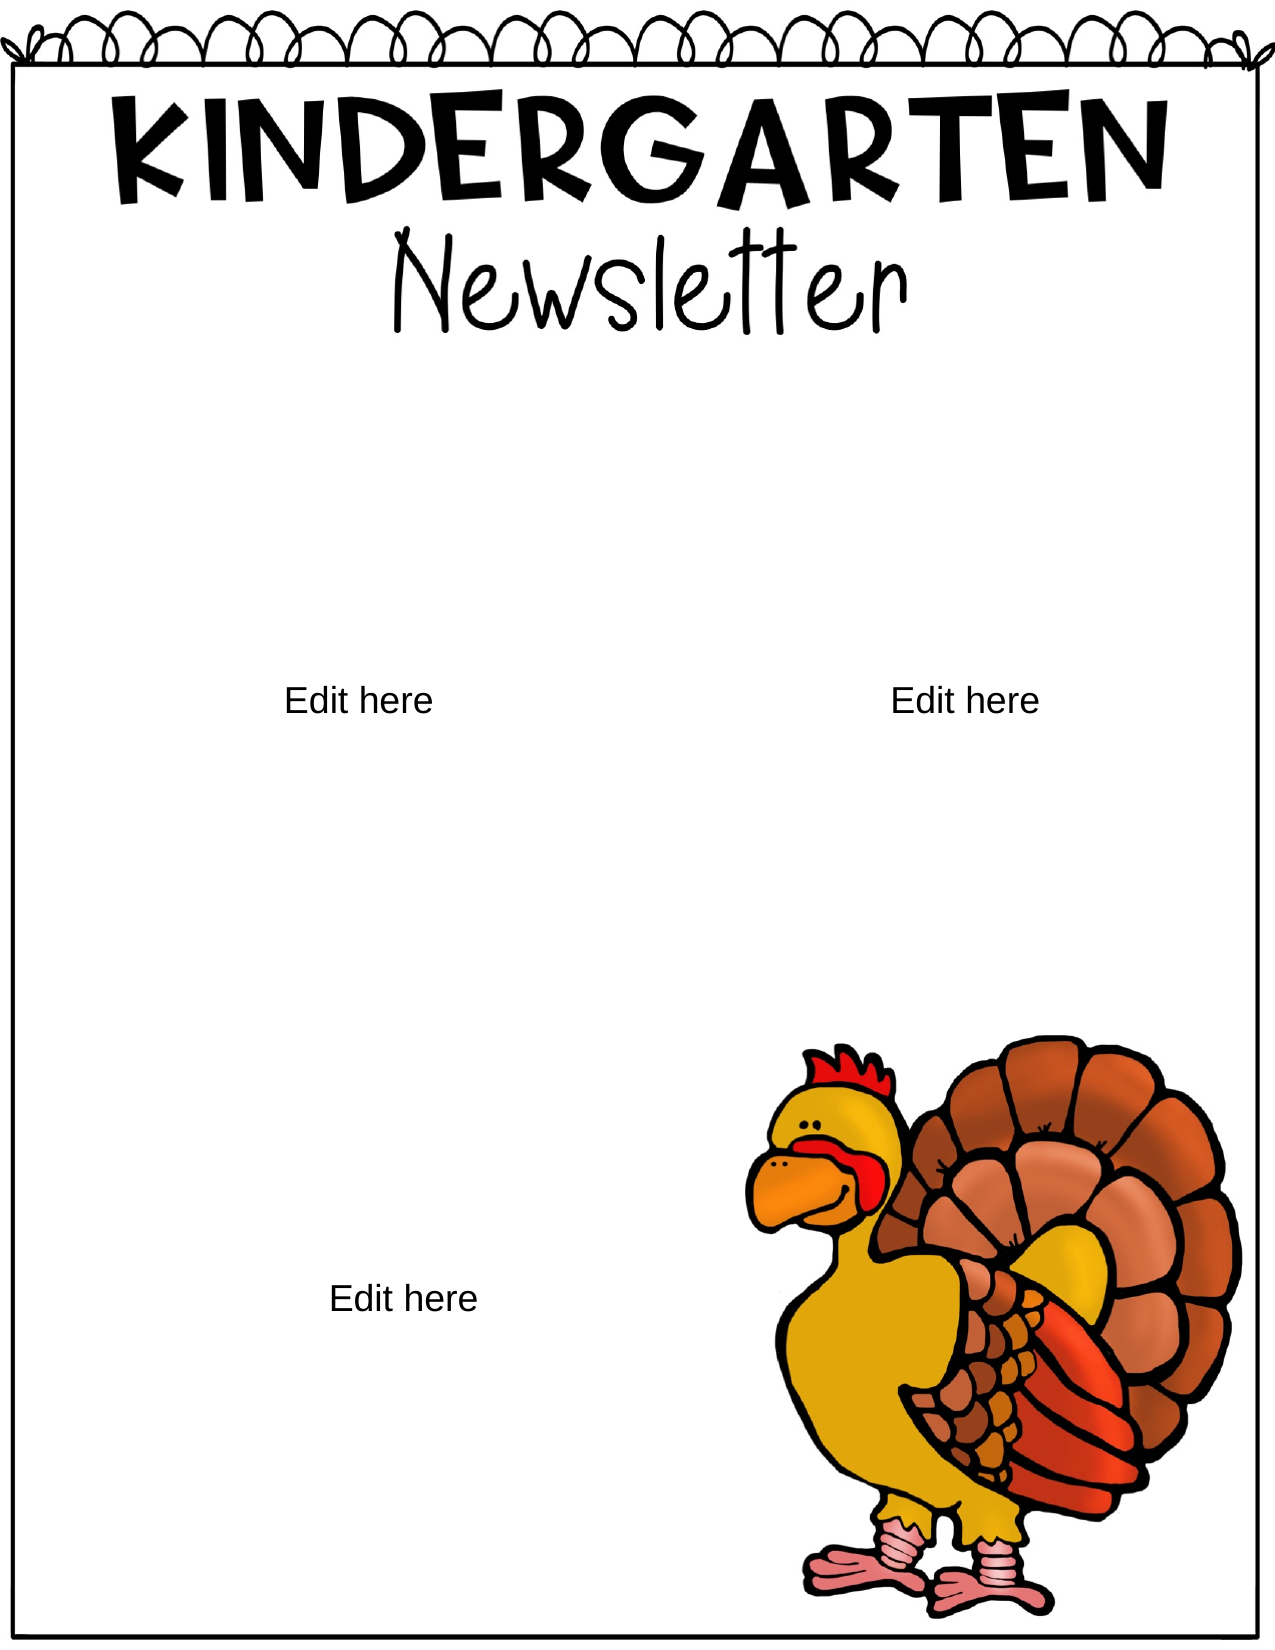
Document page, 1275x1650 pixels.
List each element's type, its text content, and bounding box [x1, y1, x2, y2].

text_box Edit here [76, 488, 642, 908]
picture [0, 0, 1275, 1650]
text_box Edit here [730, 488, 1200, 908]
text_box Edit here [76, 1086, 731, 1507]
